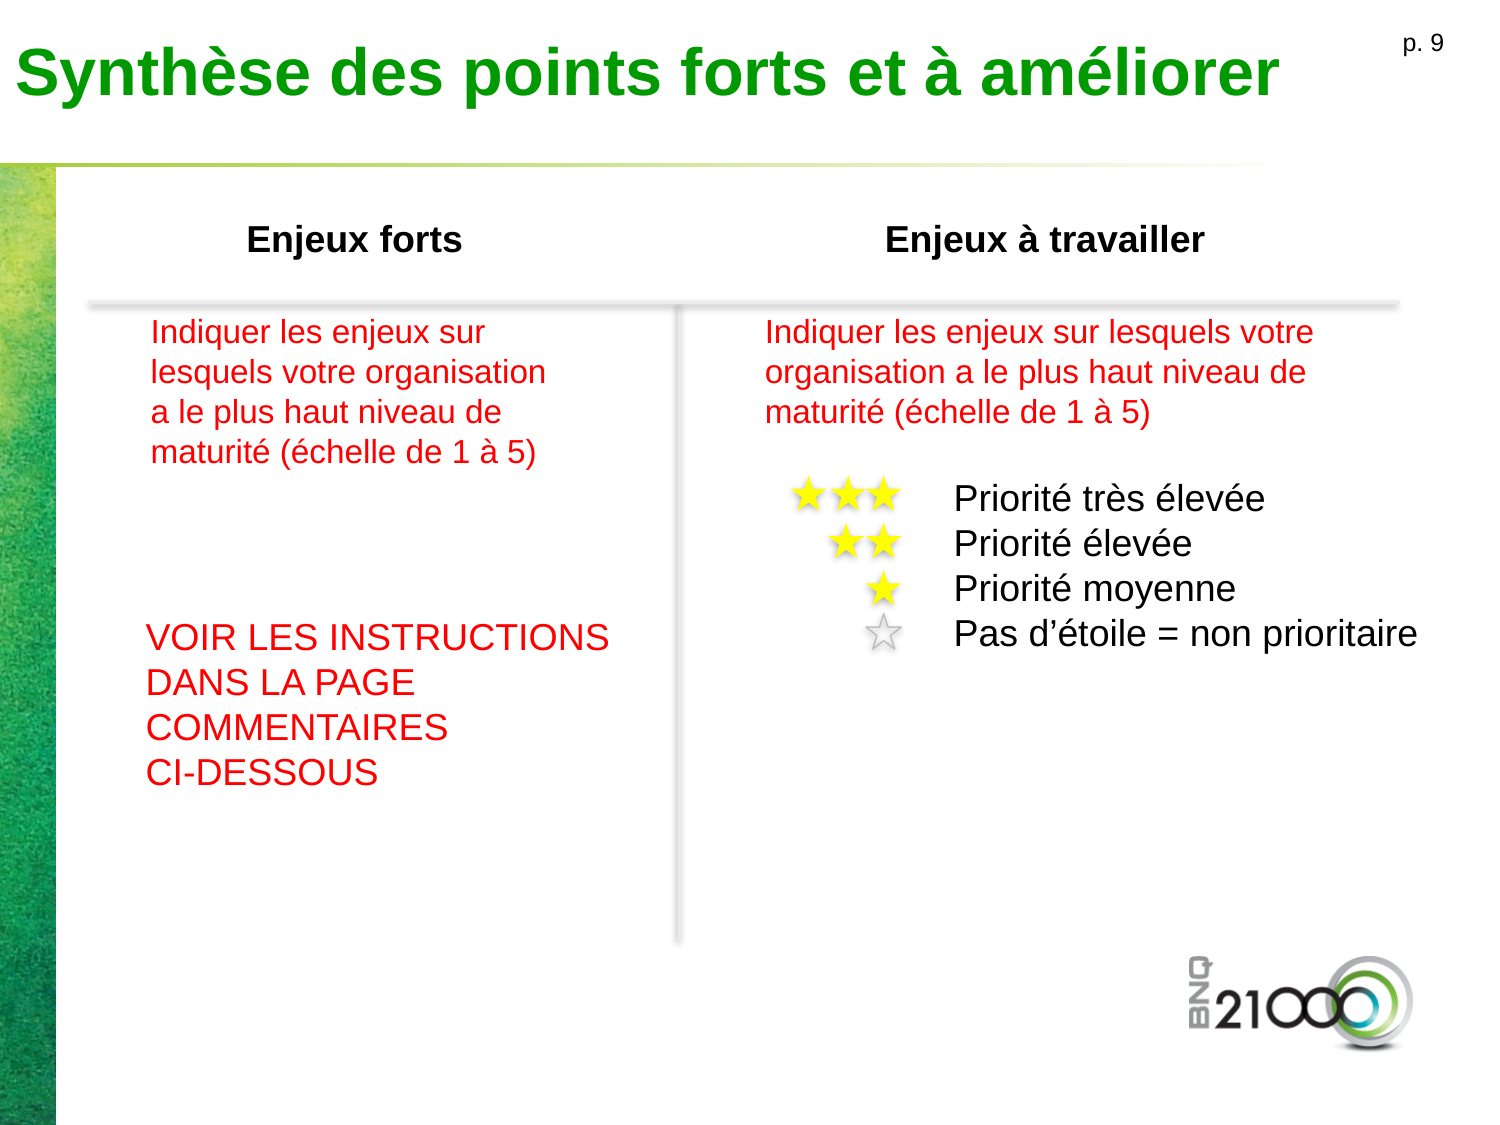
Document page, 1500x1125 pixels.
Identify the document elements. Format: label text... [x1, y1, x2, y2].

text_box Enjeux forts [231, 208, 478, 268]
text_box [790, 474, 828, 512]
text_box [827, 521, 865, 559]
text_box [865, 569, 903, 606]
text_box [865, 474, 903, 512]
title Synthèse des points forts et à améliorer [0, 30, 1330, 162]
text_box Priorité très élevée Priorité élevée Priorité moyenne Pas d’étoile = non prioritaire [938, 466, 1483, 662]
text_box Enjeux à travailler [870, 208, 1221, 268]
picture [1184, 955, 1418, 1055]
text_box p. 9 [1387, 19, 1495, 64]
text_box [829, 474, 864, 512]
text_box Indiquer les enjeux sur lesquels votre organisation a le plus haut niveau de maturité (échelle de 1 à 5) [750, 302, 1430, 438]
text_box VOIR LES INSTRUCTIONS DANS LA PAGE COMMENTAIRES CI-DESSOUS [130, 605, 656, 801]
picture [0, 163, 1500, 1125]
text_box Indiquer les enjeux sur lesquels votre organisation a le plus haut niveau de maturité (échelle de 1 à 5) [135, 313, 632, 477]
text_box [865, 612, 903, 650]
text_box [865, 521, 903, 559]
